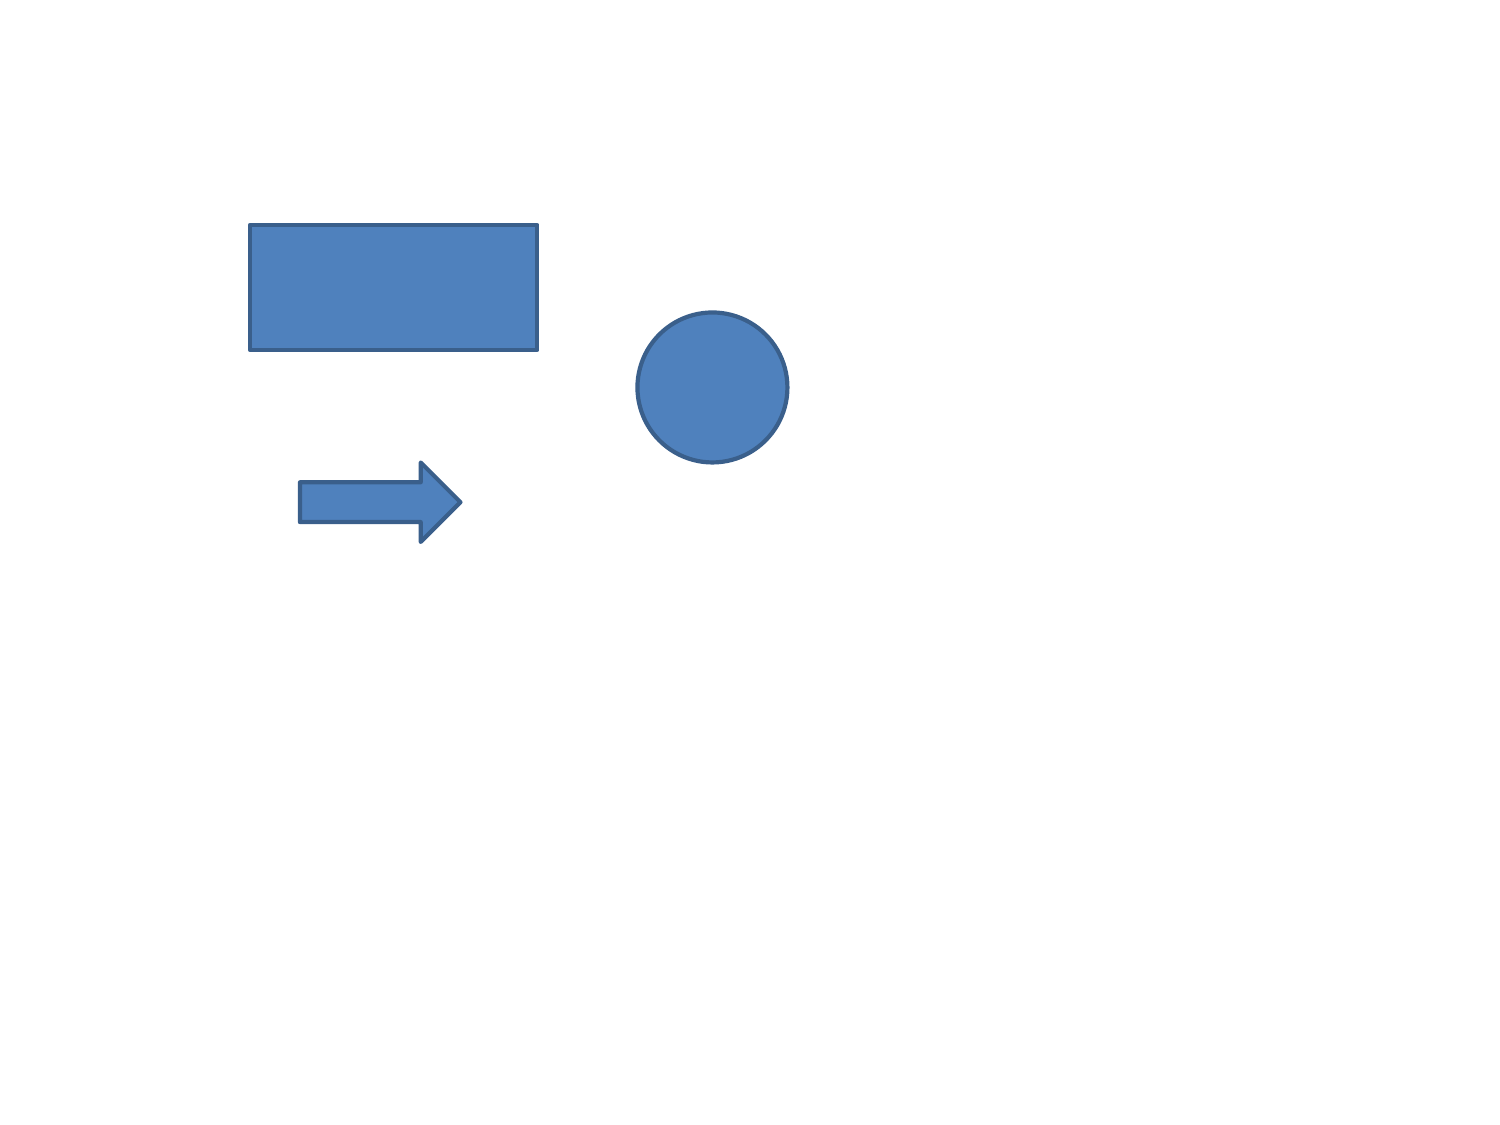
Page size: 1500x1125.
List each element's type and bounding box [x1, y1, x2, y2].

text_box [249, 224, 788, 543]
